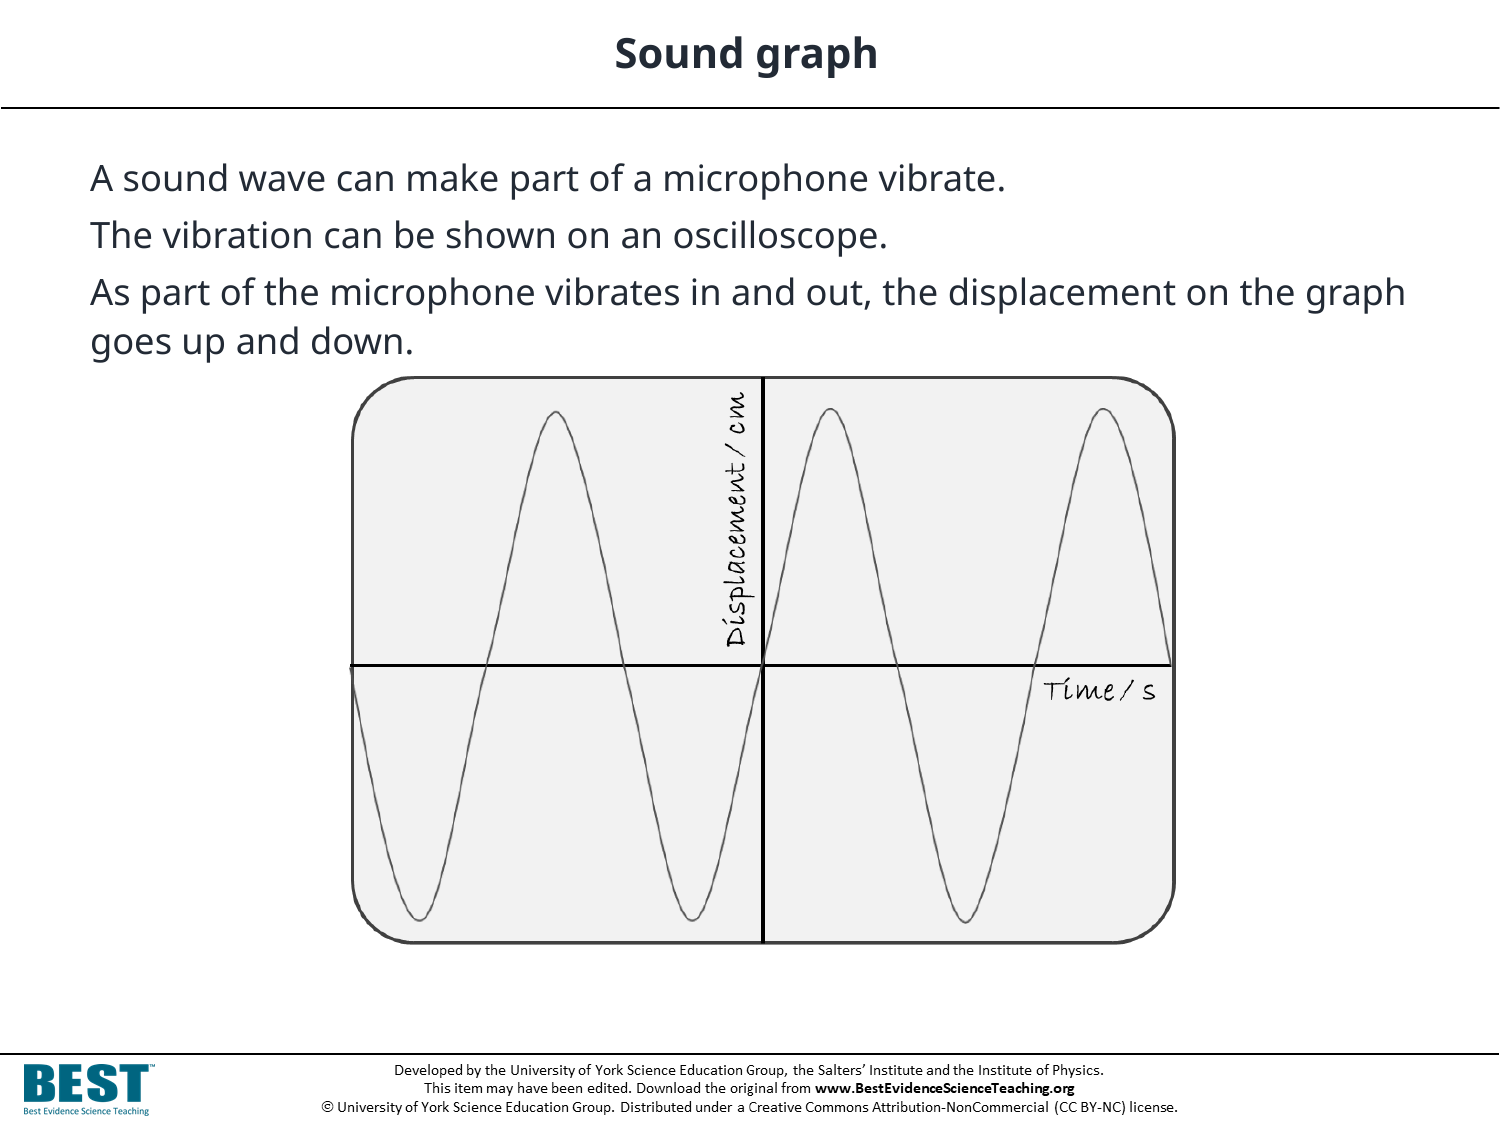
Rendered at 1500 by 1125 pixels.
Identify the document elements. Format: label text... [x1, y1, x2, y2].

text_box Sound graph [23, 4, 1471, 99]
picture [0, 107, 1500, 1125]
